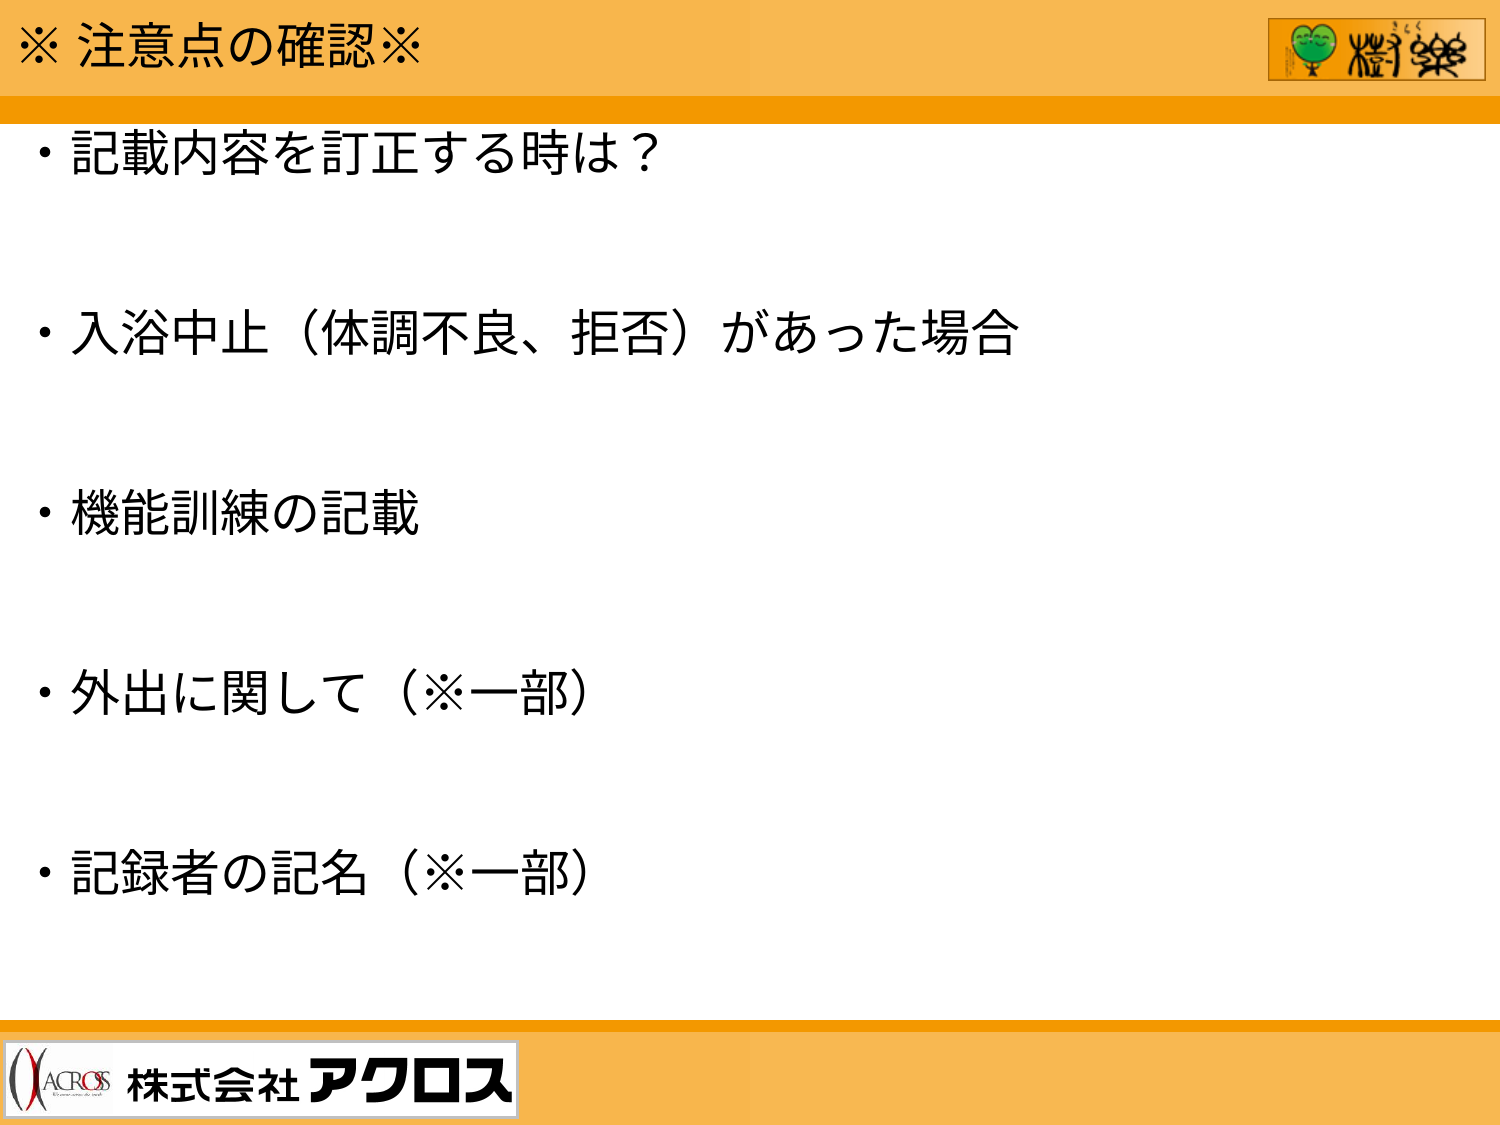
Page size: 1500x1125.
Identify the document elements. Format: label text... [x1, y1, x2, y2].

picture [1081, 1020, 1500, 1125]
picture [0, 1020, 5, 1125]
text_box ・記載内容を訂正する時は？ ・入浴中止（体調不良、拒否）があった場合 ・機能訓練の記載 ・外出に関して（※一部） ・記録者の記名（※一部） [5, 54, 1081, 1125]
text_box ※注意点の確認※ [0, 7, 975, 82]
picture [0, 0, 1500, 124]
picture [0, 82, 5, 124]
